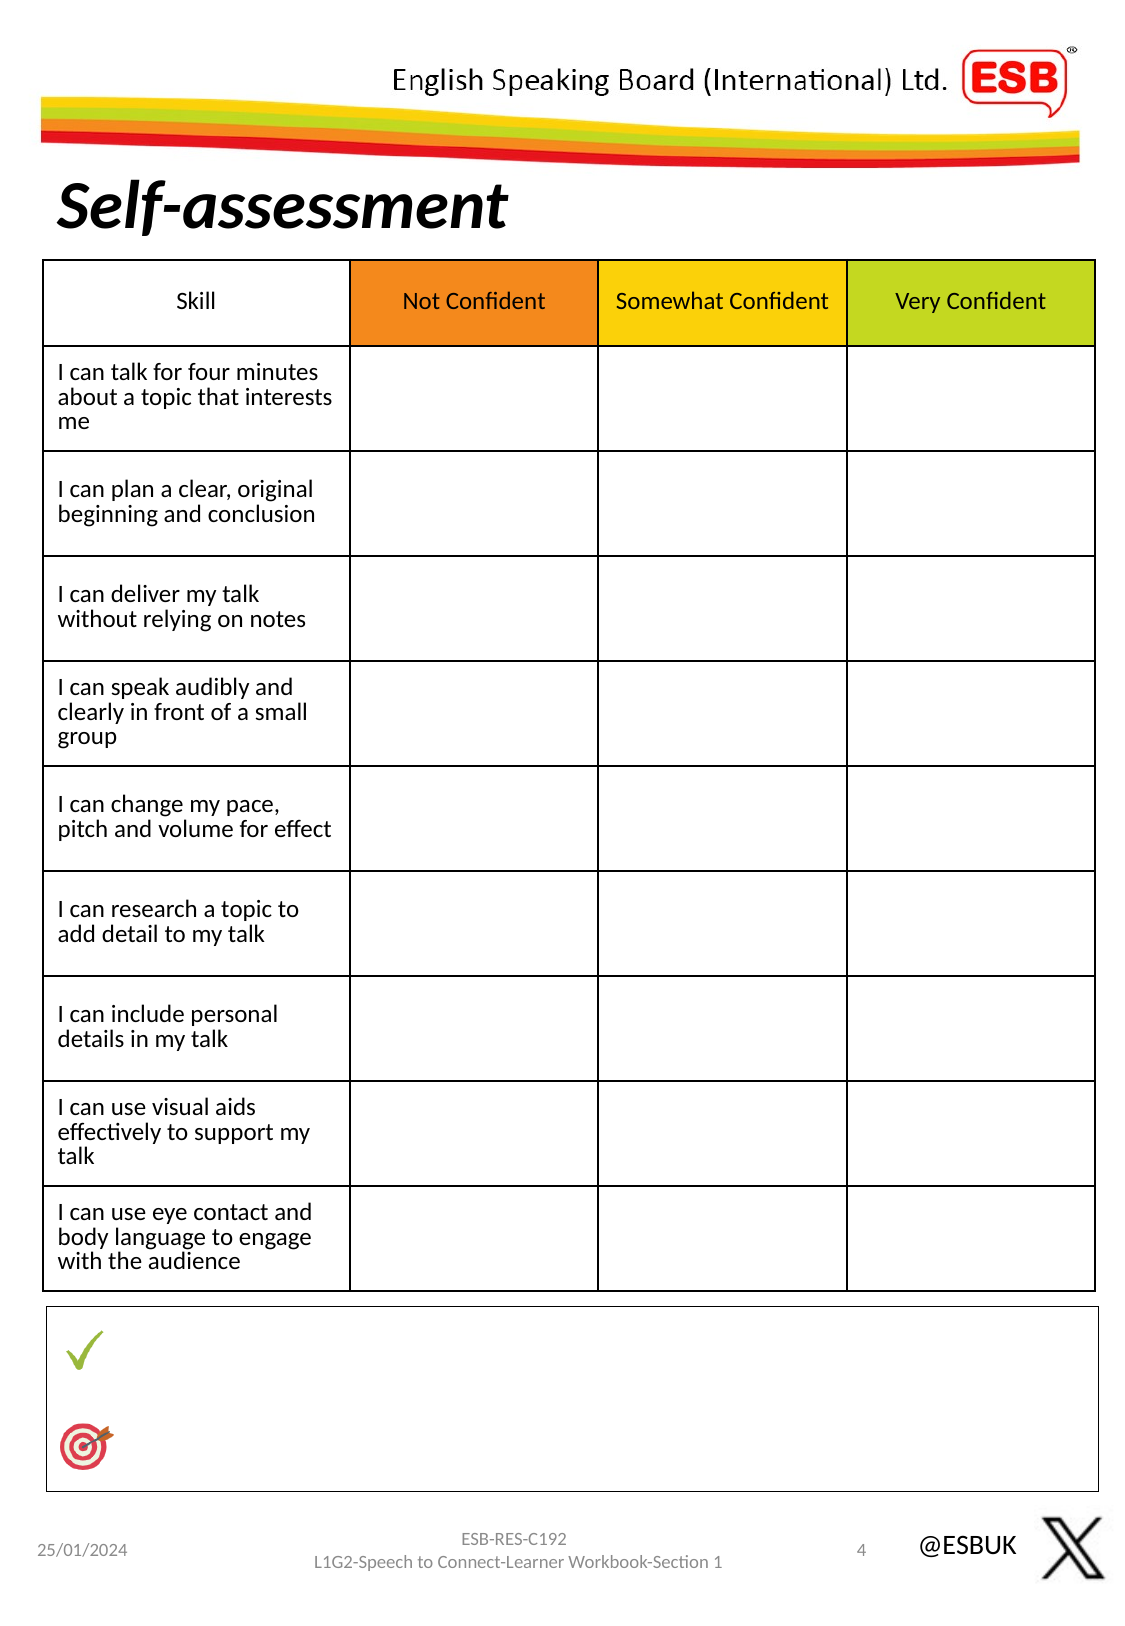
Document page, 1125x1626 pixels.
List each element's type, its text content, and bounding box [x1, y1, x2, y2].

table_cell [848, 452, 1094, 555]
table_cell [848, 662, 1094, 765]
table_cell I can speak audibly and clearly in front of a small group [44, 662, 349, 765]
table_cell [599, 557, 846, 660]
table_header Skill [44, 261, 349, 345]
table_cell [599, 872, 846, 975]
table_cell [599, 1082, 846, 1185]
title Self-assessment [42, 152, 1014, 259]
picture [54, 1320, 116, 1377]
table_cell I can deliver my talk without relying on notes [44, 557, 349, 660]
table_cell [848, 1082, 1094, 1185]
table_cell [351, 557, 597, 660]
table_cell [351, 1082, 597, 1185]
text_box [46, 1306, 1099, 1492]
table_cell [599, 767, 846, 870]
table_cell I can change my pace, pitch and volume for effect [44, 767, 349, 870]
table_cell [848, 977, 1094, 1080]
table_cell [351, 1187, 597, 1290]
table_cell [848, 347, 1094, 450]
slide_number 4 [697, 1506, 882, 1593]
table_cell [599, 662, 846, 765]
table_cell [351, 662, 597, 765]
table_cell [351, 767, 597, 870]
table_cell [351, 872, 597, 975]
footer ESB-RES-C192 L1G2-Speech to Connect-Learner Workbook-Section 1 [296, 1506, 697, 1593]
table_header Very Confident [848, 261, 1094, 345]
picture [0, 1, 1125, 234]
table_cell [848, 557, 1094, 660]
picture [54, 1414, 118, 1487]
table_cell [848, 1187, 1094, 1290]
table_cell I can use visual aids effectively to support my talk [44, 1082, 349, 1185]
table_cell [848, 872, 1094, 975]
table_header Somewhat Confident [599, 261, 846, 345]
table_cell [351, 977, 597, 1080]
table_cell I can talk for four minutes about a topic that interests me [44, 347, 349, 450]
table_cell [848, 767, 1094, 870]
table_cell I can use eye contact and body language to engage with the audience [44, 1187, 349, 1290]
table_cell [351, 347, 597, 450]
table_cell [599, 452, 846, 555]
table_cell [599, 1187, 846, 1290]
table_cell [351, 452, 597, 555]
picture [1034, 1505, 1117, 1592]
table_cell I can research a topic to add detail to my talk [44, 872, 349, 975]
table_cell [599, 347, 846, 450]
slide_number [22, 1506, 276, 1593]
table_cell [599, 977, 846, 1080]
table_cell I can plan a clear, original beginning and conclusion [44, 452, 349, 555]
table_header Not Confident [351, 261, 597, 345]
table_cell I can include personal details in my talk [44, 977, 349, 1080]
